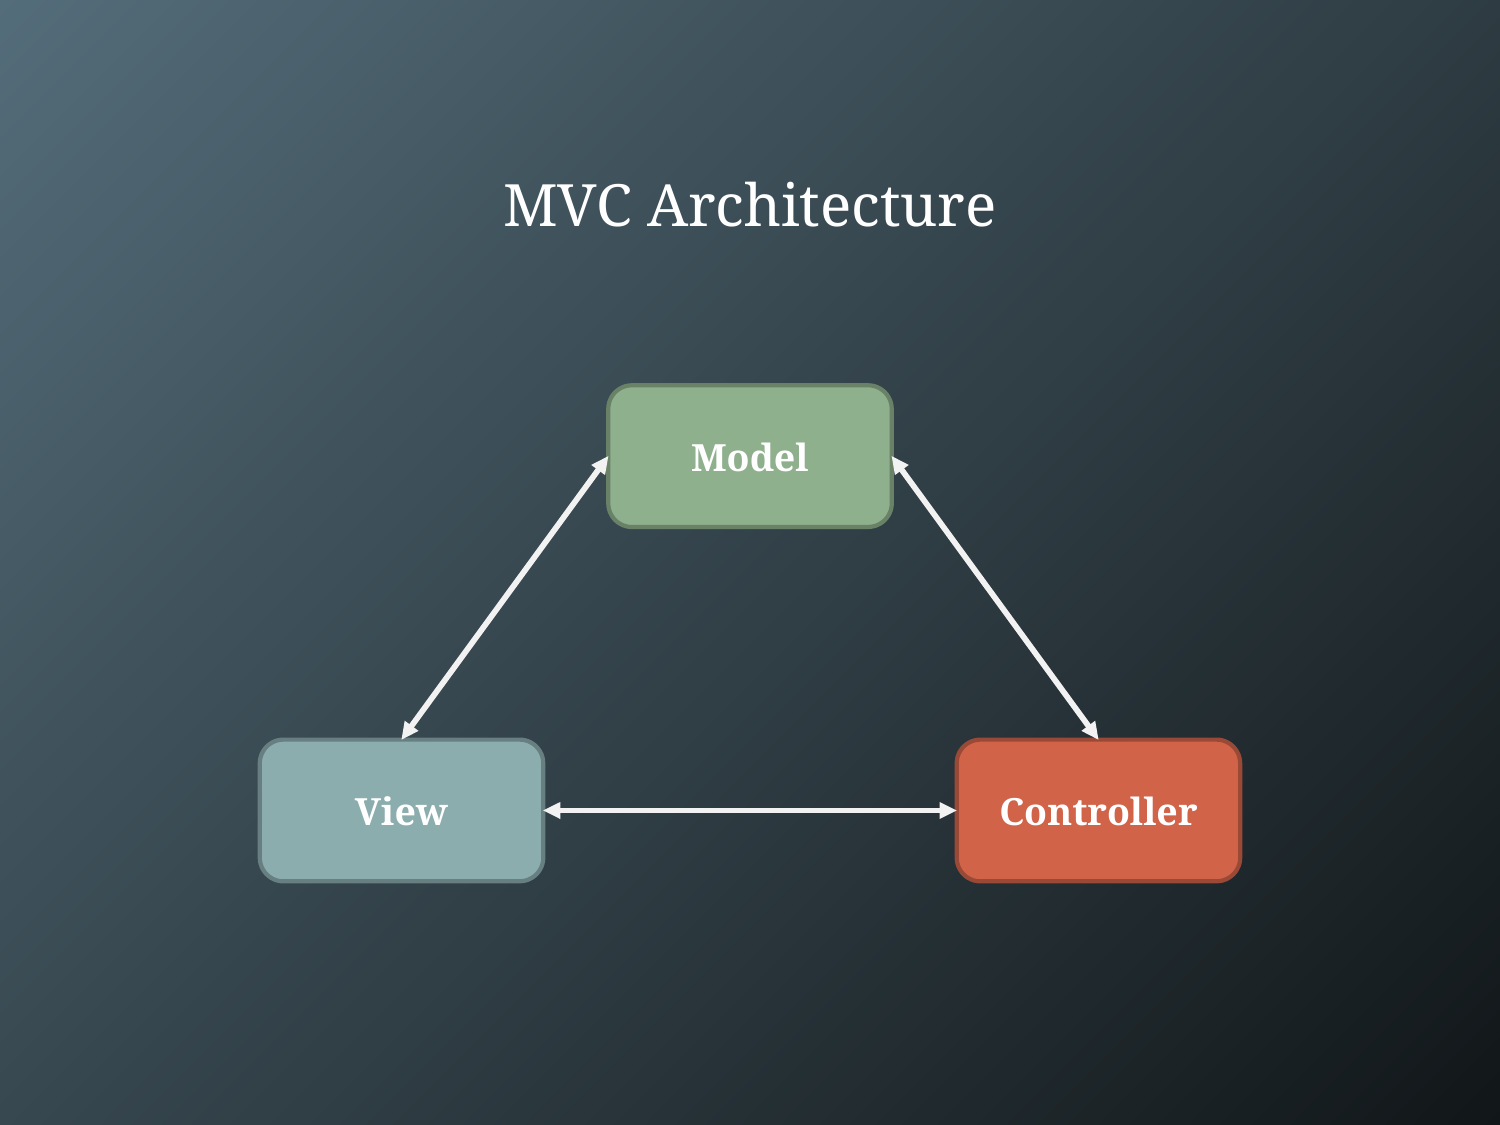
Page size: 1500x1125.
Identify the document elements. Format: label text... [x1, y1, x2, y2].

text_box View [257, 737, 546, 884]
text_box Controller [954, 737, 1243, 884]
text_box MVC Architecture [478, 160, 1022, 246]
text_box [401, 455, 609, 740]
text_box Model [606, 383, 894, 530]
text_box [891, 455, 1099, 740]
